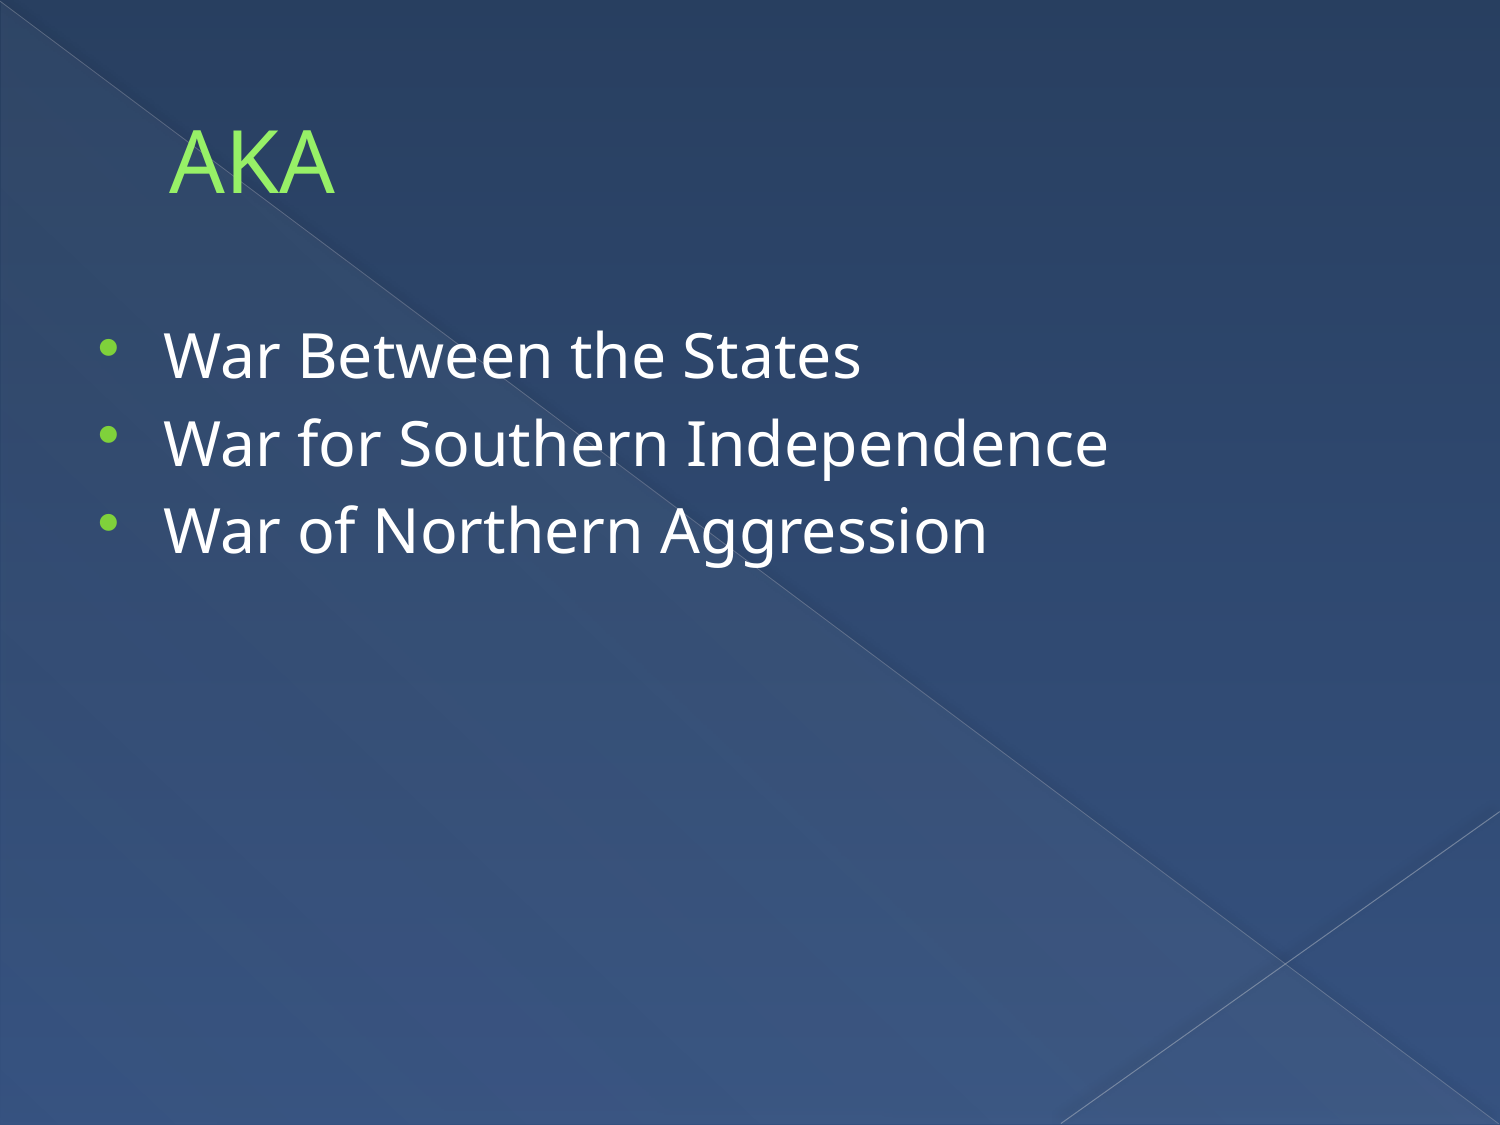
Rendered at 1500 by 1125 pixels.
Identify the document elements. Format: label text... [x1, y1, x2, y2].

list War Between the States War for Southern Independence War of Northern Aggression [75, 308, 1425, 1059]
title AKA [75, 43, 1425, 274]
